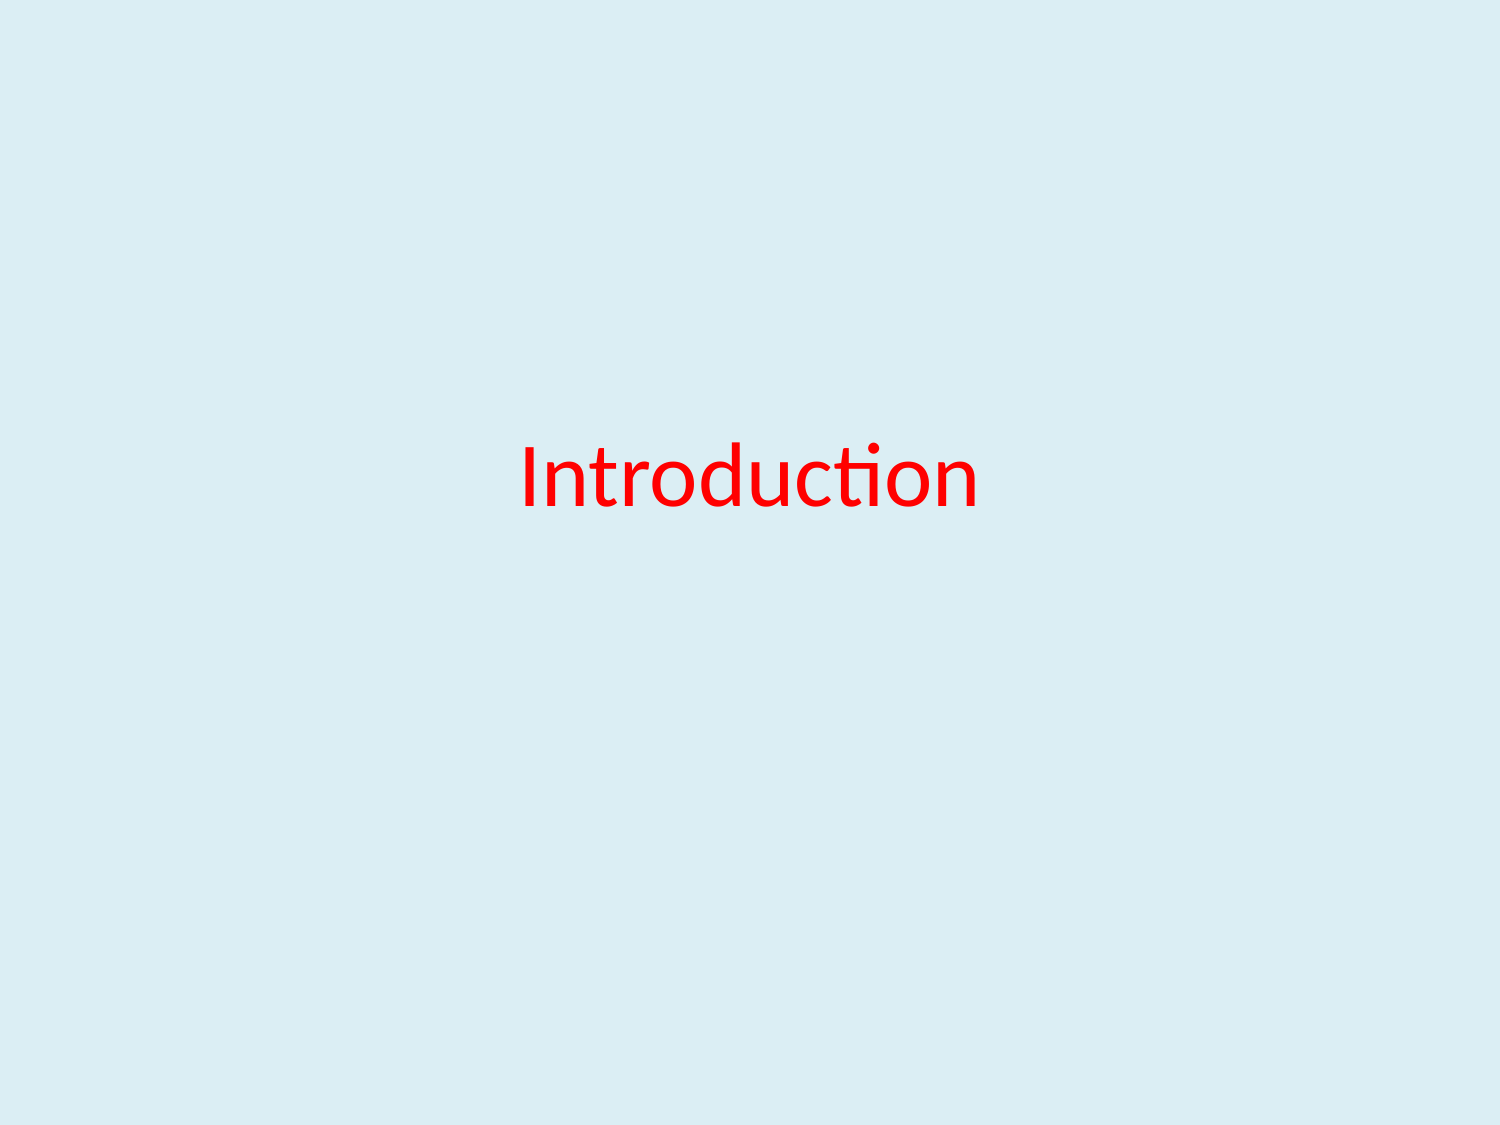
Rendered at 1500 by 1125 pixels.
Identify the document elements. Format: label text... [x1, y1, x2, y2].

title Introduction [112, 349, 1388, 591]
